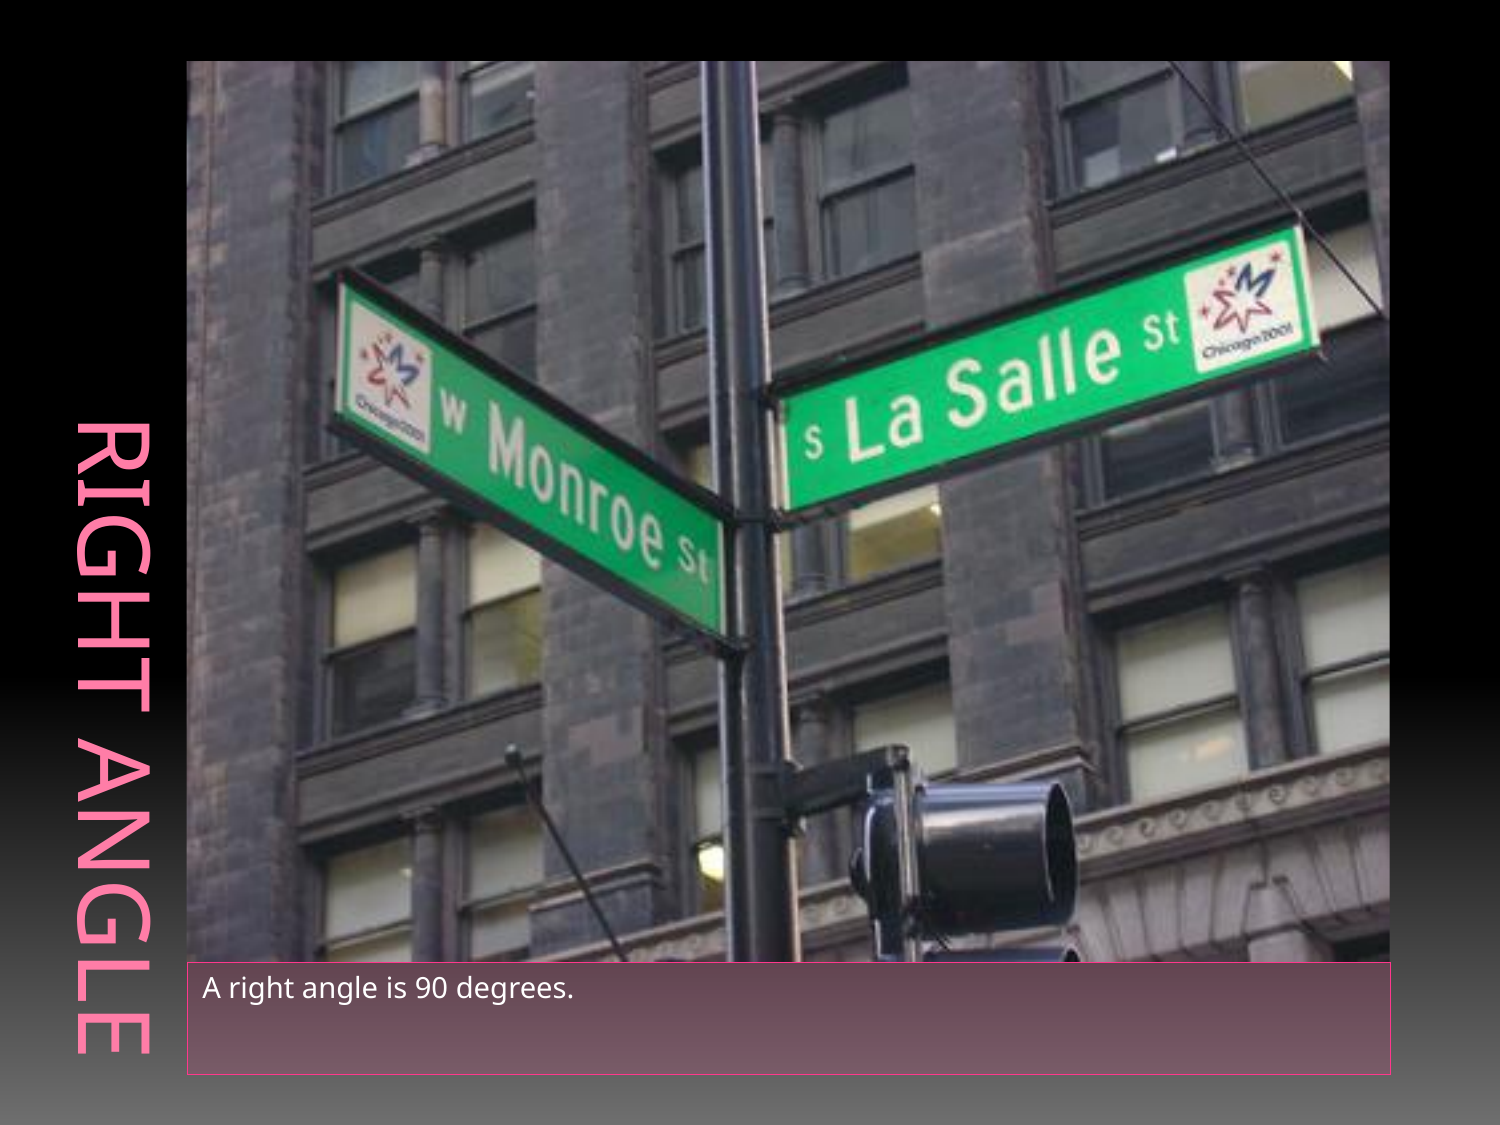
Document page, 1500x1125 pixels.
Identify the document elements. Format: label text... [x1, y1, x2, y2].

picture [186, 61, 1390, 962]
title Right Angle [36, 24, 186, 1075]
list A right angle is 90 degrees. [187, 962, 1391, 1075]
